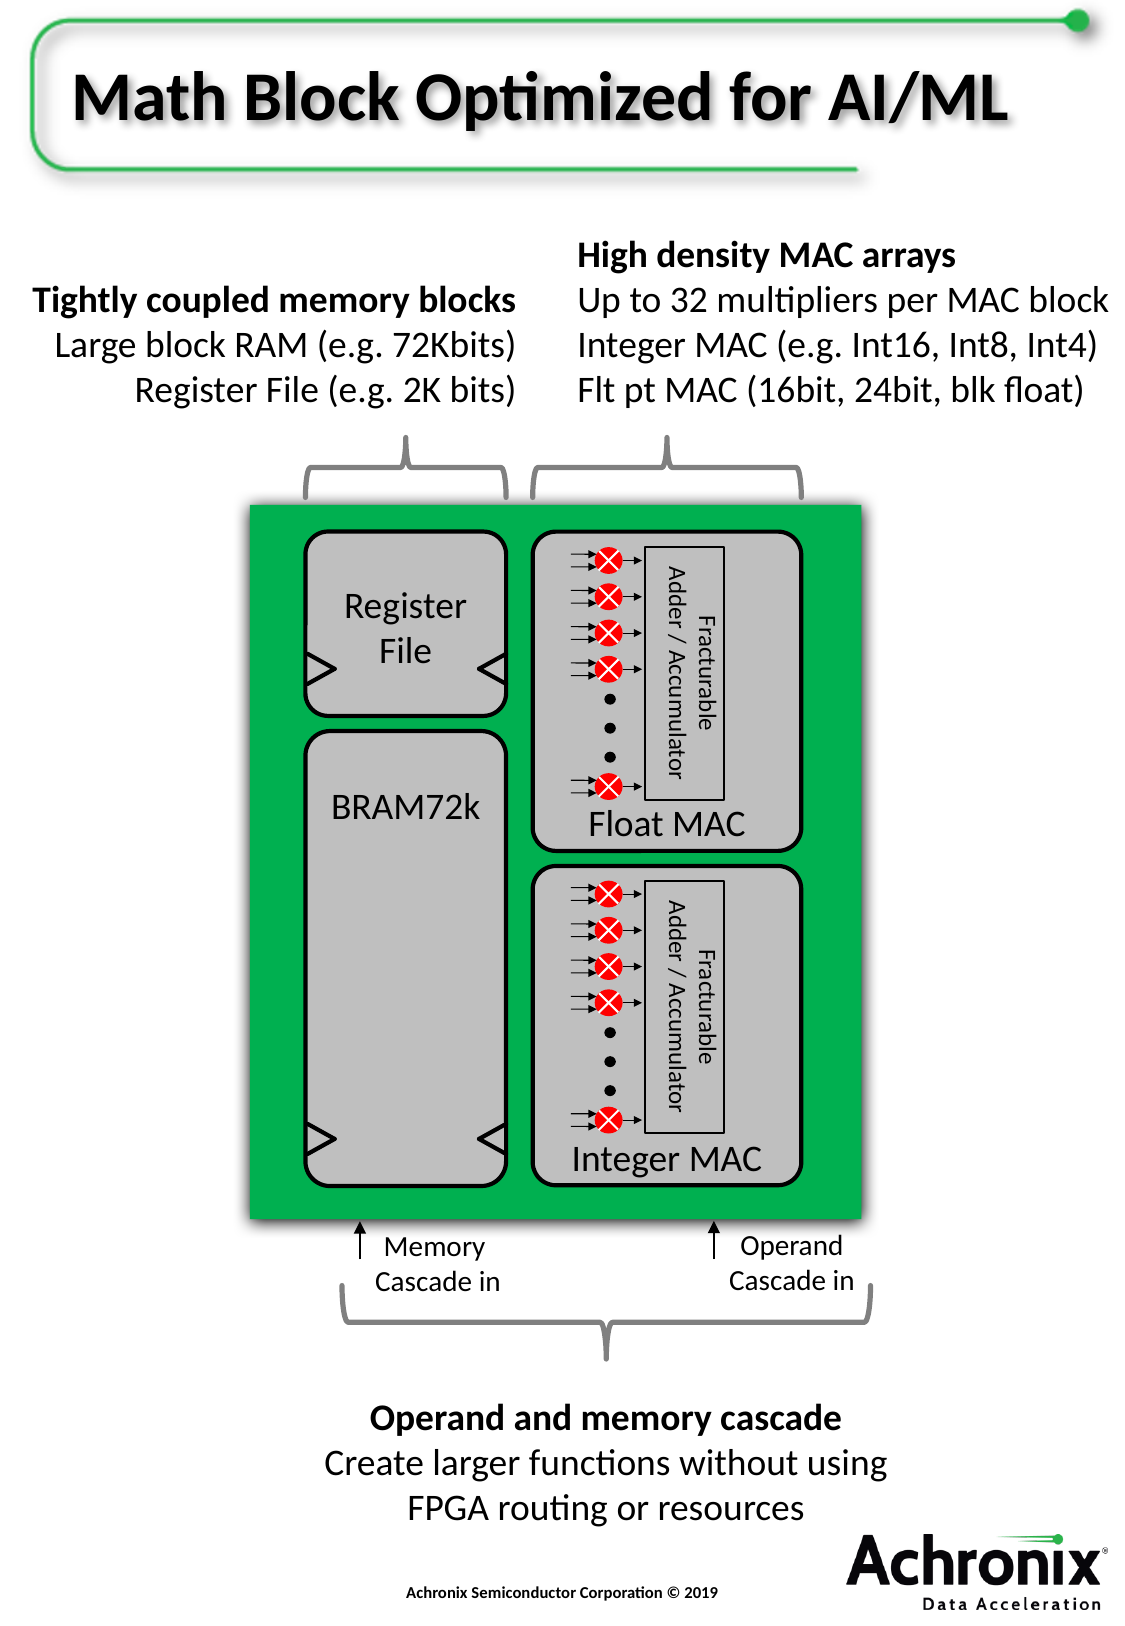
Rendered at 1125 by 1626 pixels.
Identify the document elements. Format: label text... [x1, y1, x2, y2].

text_box [342, 1306, 871, 1360]
picture [0, 0, 1125, 212]
picture [846, 1534, 1108, 1610]
text_box High density MAC arrays Up to 32 multipliers per MAC block Integer MAC (e.g. Int16, Int8, Int4) Flt pt MAC (16bit, 24bit, blk float) [562, 222, 1125, 418]
text_box [532, 436, 802, 499]
title Math Block Optimized for AI/ML [56, 43, 1069, 153]
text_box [249, 504, 871, 1306]
text_box Tightly coupled memory blocks Large block RAM (e.g. 72Kbits) Register File (e.g. 2K bits) [17, 267, 532, 418]
text_box [304, 436, 507, 499]
text_box Operand and memory cascade Create larger functions without using FPGA routing or resources [270, 1385, 943, 1581]
